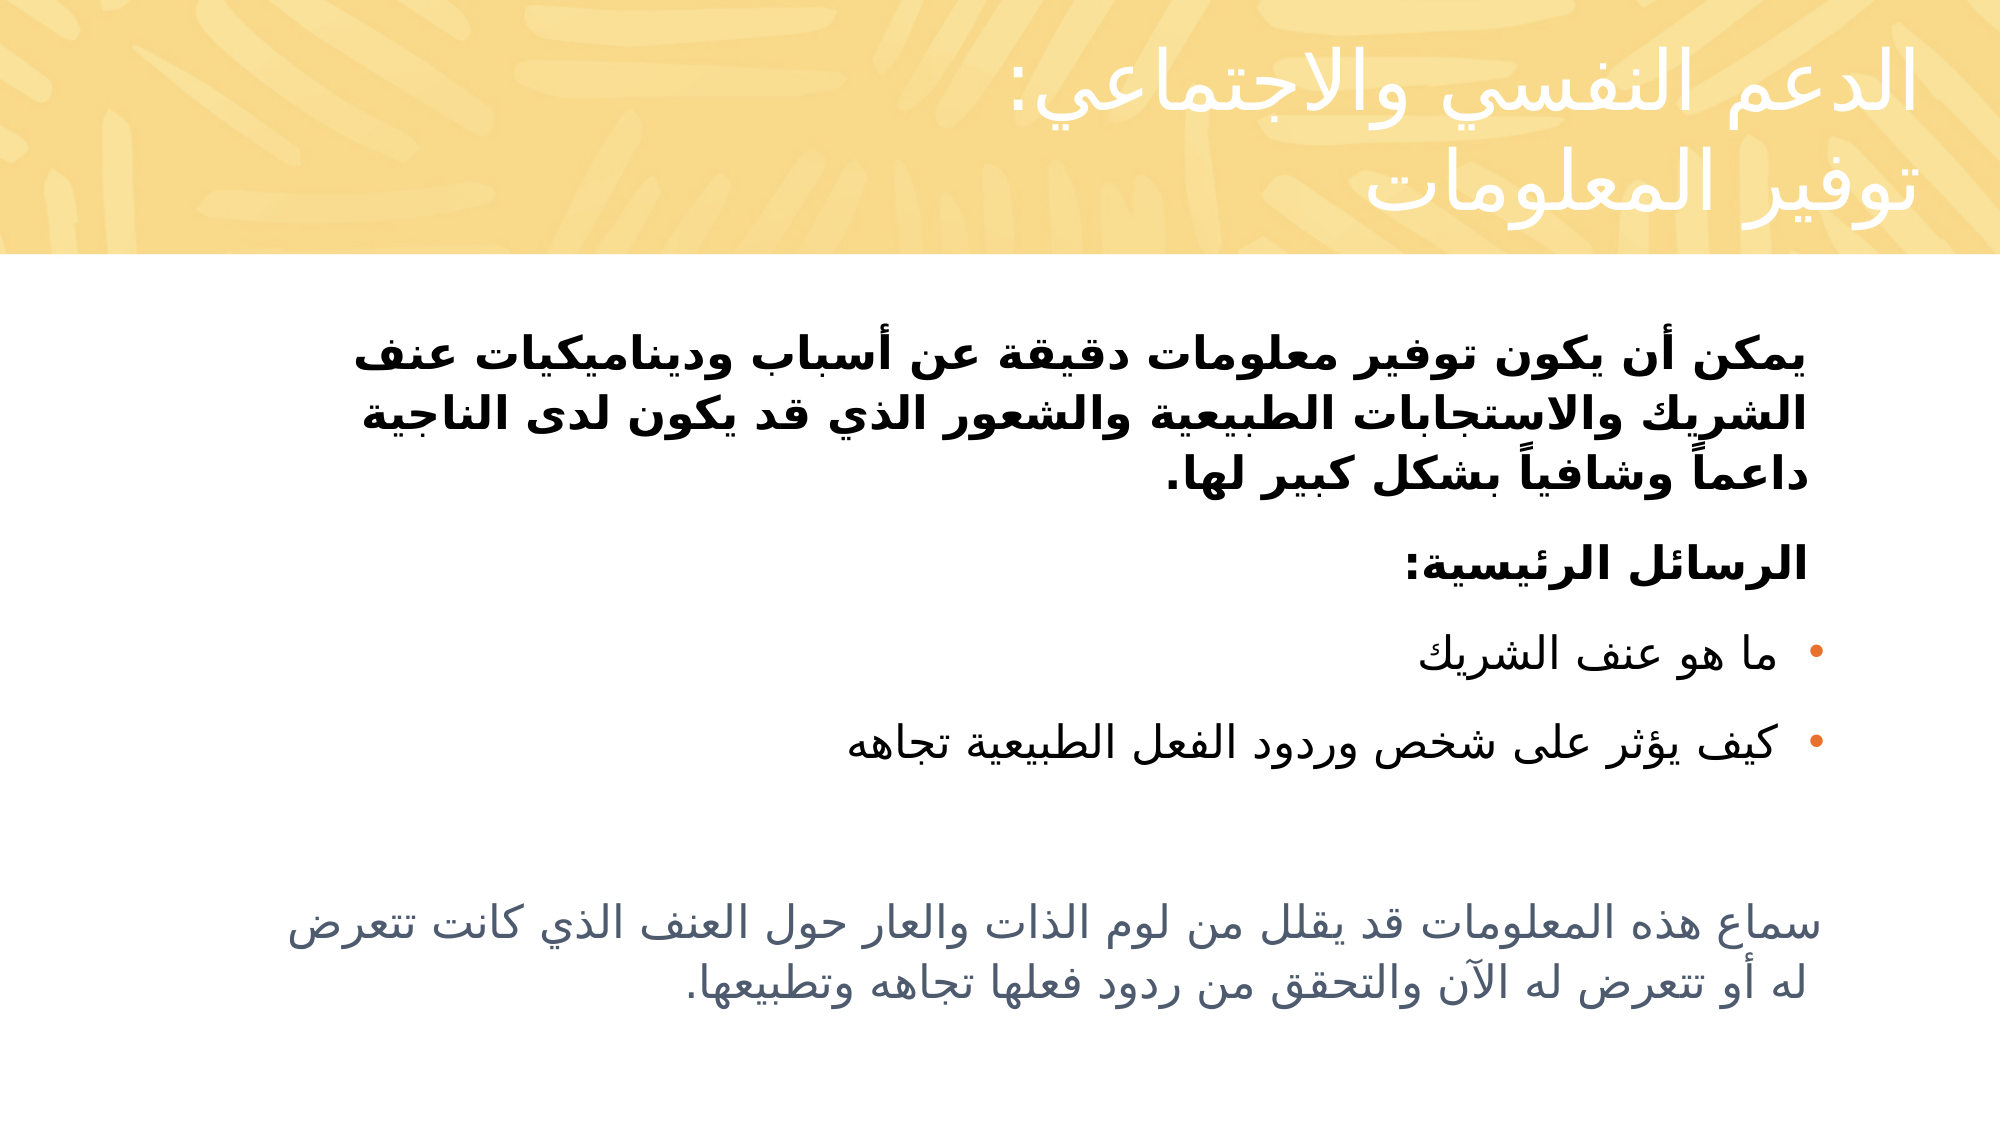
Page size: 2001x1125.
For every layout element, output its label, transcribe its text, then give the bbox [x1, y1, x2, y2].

title الدعم النفسي والاجتماعي: توفير المعلومات [61, 33, 1938, 220]
picture [0, 0, 2000, 1125]
list يمكن أن يكون توفير معلومات دقيقة عن أسباب وديناميكيات عنف الشريك والاستجابات الطبيعية والشعور الذي قد يكون لدى الناجية داعماً وشافياً بشكل كبير لها. الرسائل الرئيسية: ما هو عنف الشريك كيف يؤثر على شخص وردود الفعل الطبيعية تجاهه سماع هذه المعلومات قد يقلل من لوم الذات والعار حول العنف الذي كانت تتعرض له أو تتعرض له الآن والتحقق من ردود فعلها تجاهه وتطبيعها. [237, 310, 1833, 1036]
